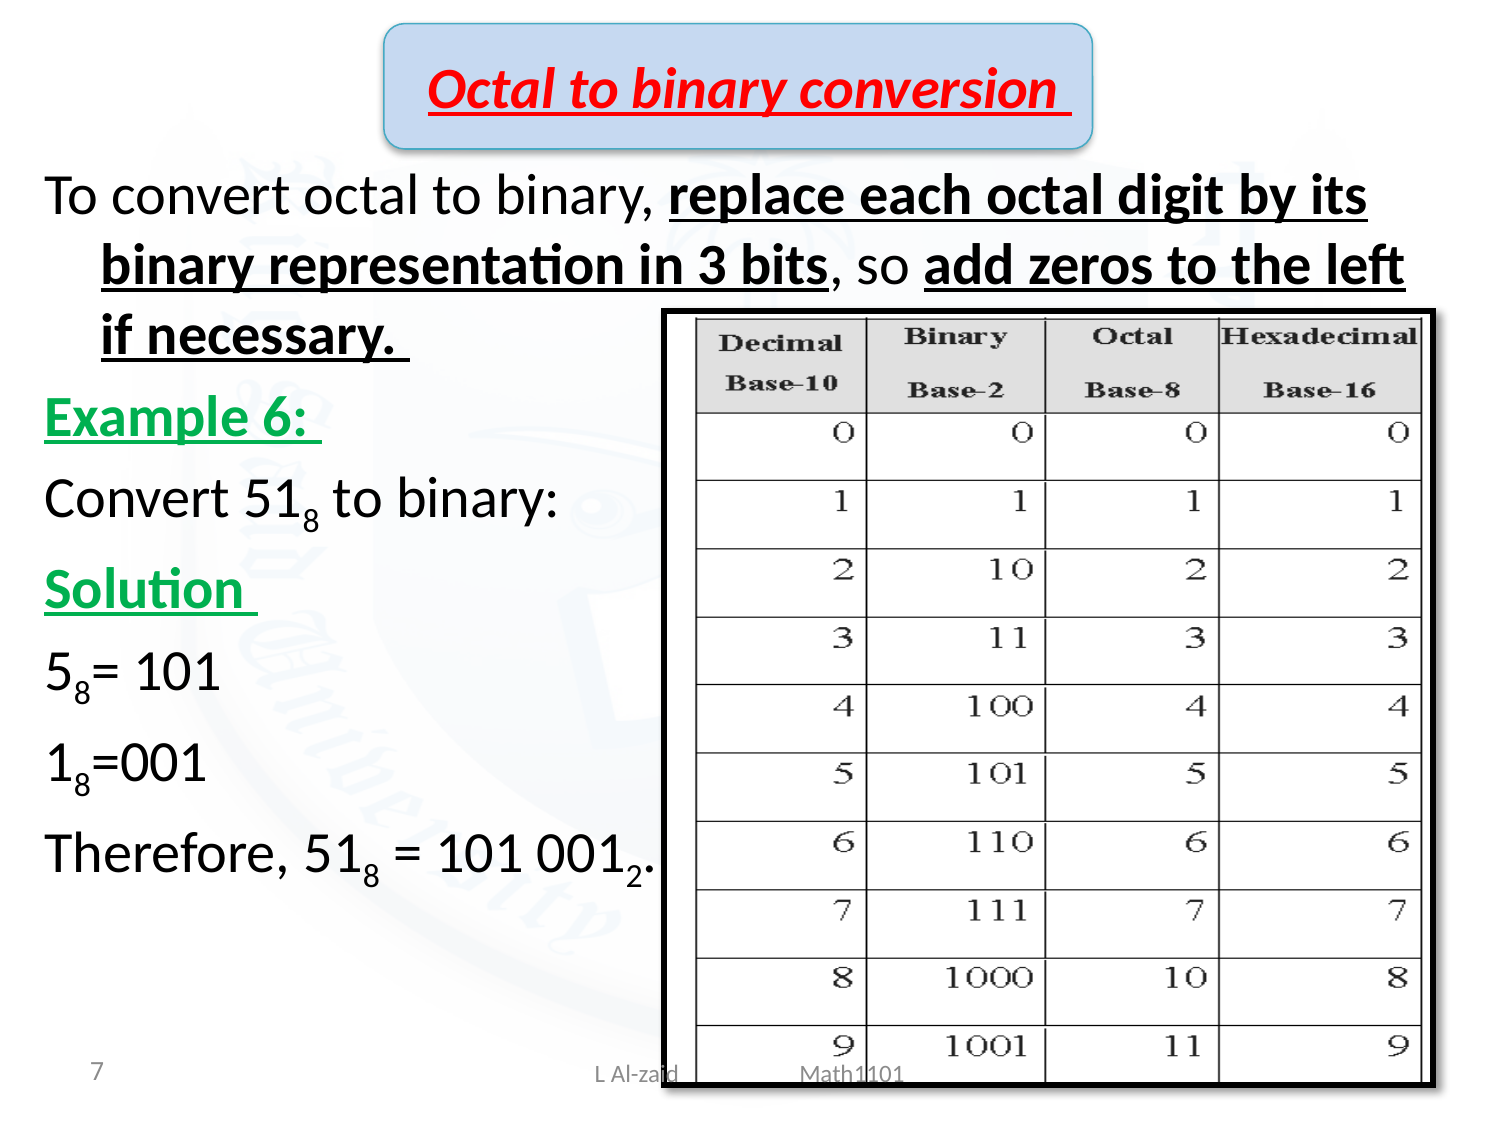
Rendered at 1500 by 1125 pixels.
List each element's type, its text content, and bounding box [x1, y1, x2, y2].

text_box [383, 22, 1094, 45]
list To convert octal to binary, replace each octal digit by its binary representation in 3 bits, so add zeros to the left if necessary. Example 6: Convert 518 to binary: Solution 58= 101 18=001 Therefore, 518 = 101 0012. [29, 149, 1459, 1083]
title Octal to binary conversion [75, 45, 1425, 126]
text_box [383, 126, 1094, 149]
footer L Al-zaid Math1101 [512, 1042, 988, 1103]
picture [667, 314, 1431, 1083]
slide_number 7 [75, 1042, 425, 1103]
